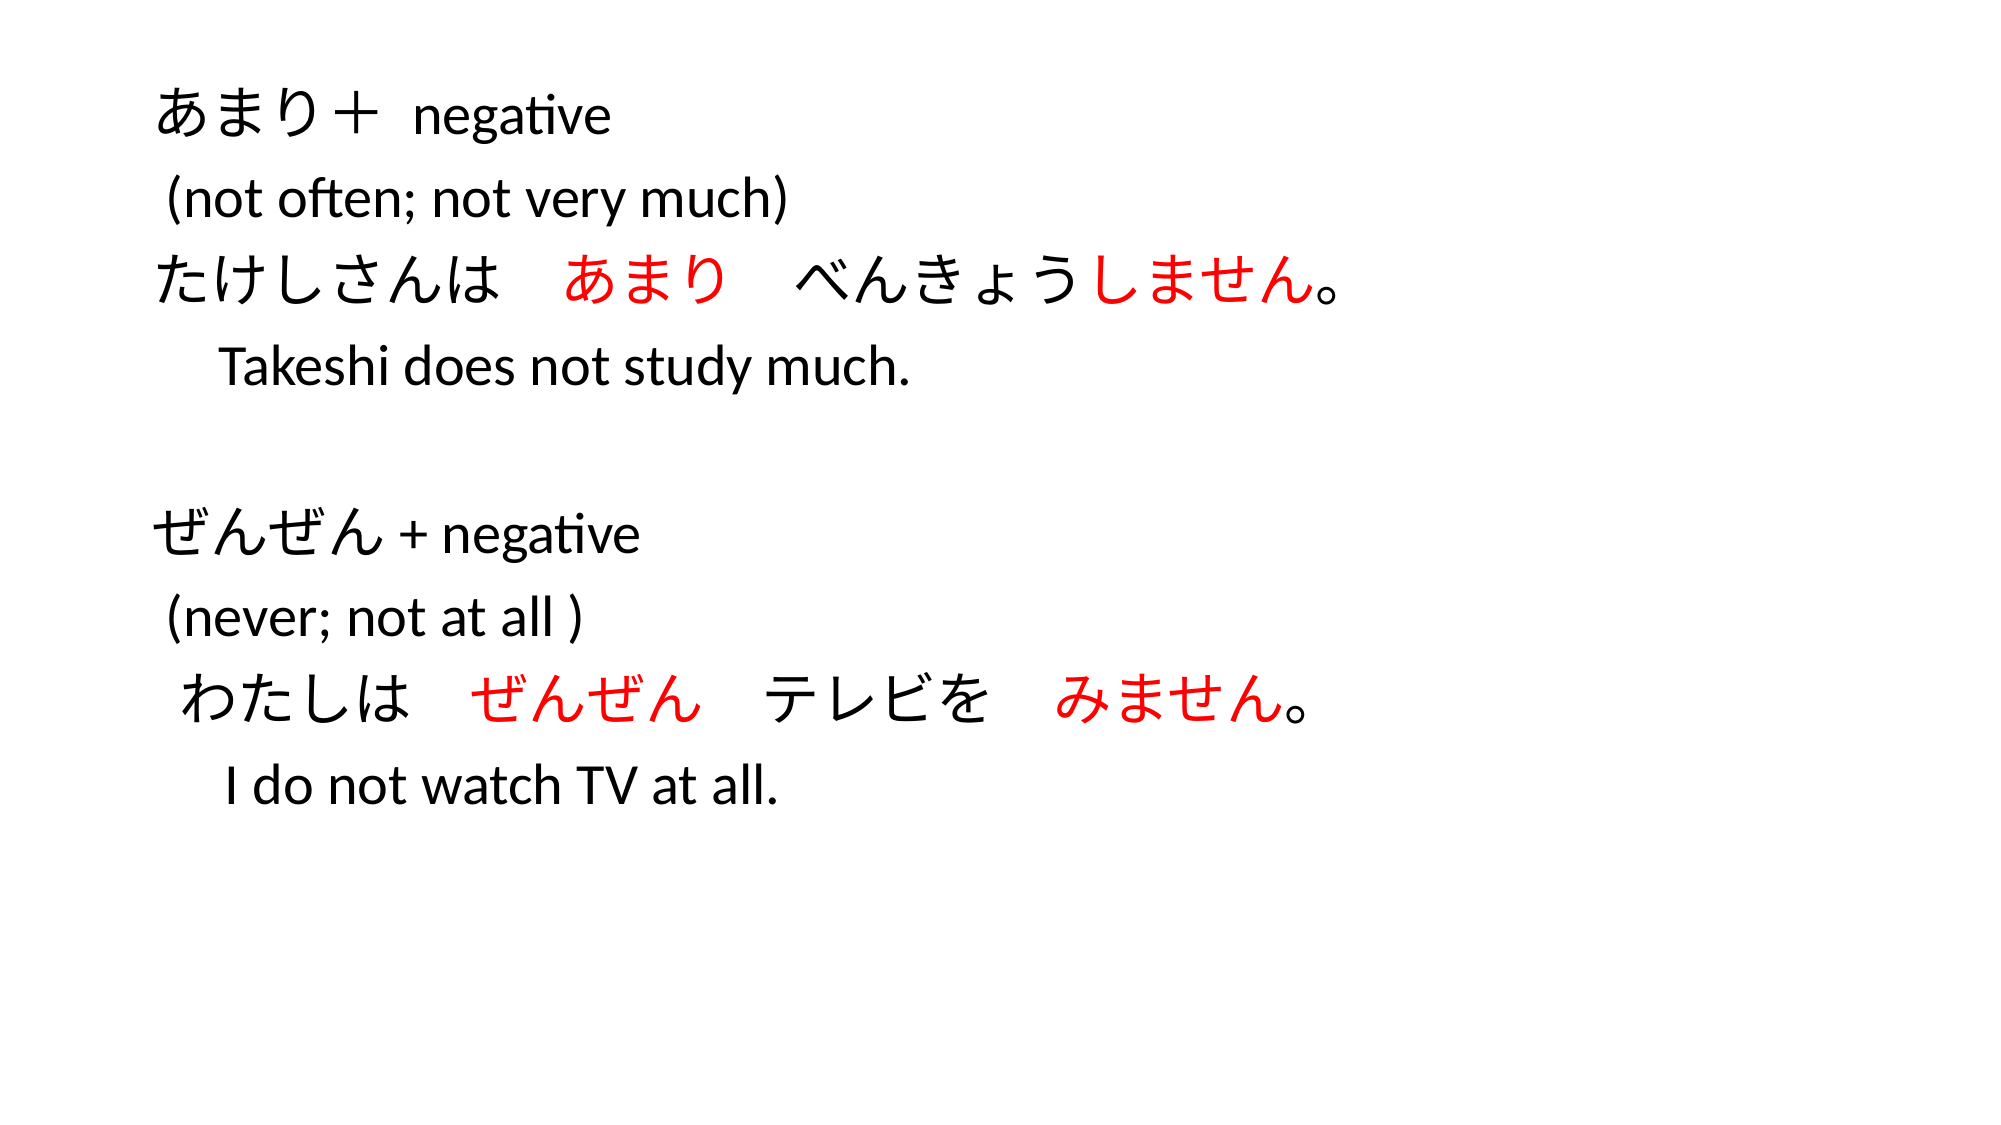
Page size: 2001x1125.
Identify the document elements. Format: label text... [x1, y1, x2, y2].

list あまり＋ negative (not often; not very much) たけしさんは あまり べんきょうしません。 Takeshi does not study much. ぜんぜん+ negative (never; not at all ) わたしは ぜんぜん テレビを みません。 I do not watch TV at all. [137, 76, 1863, 1014]
